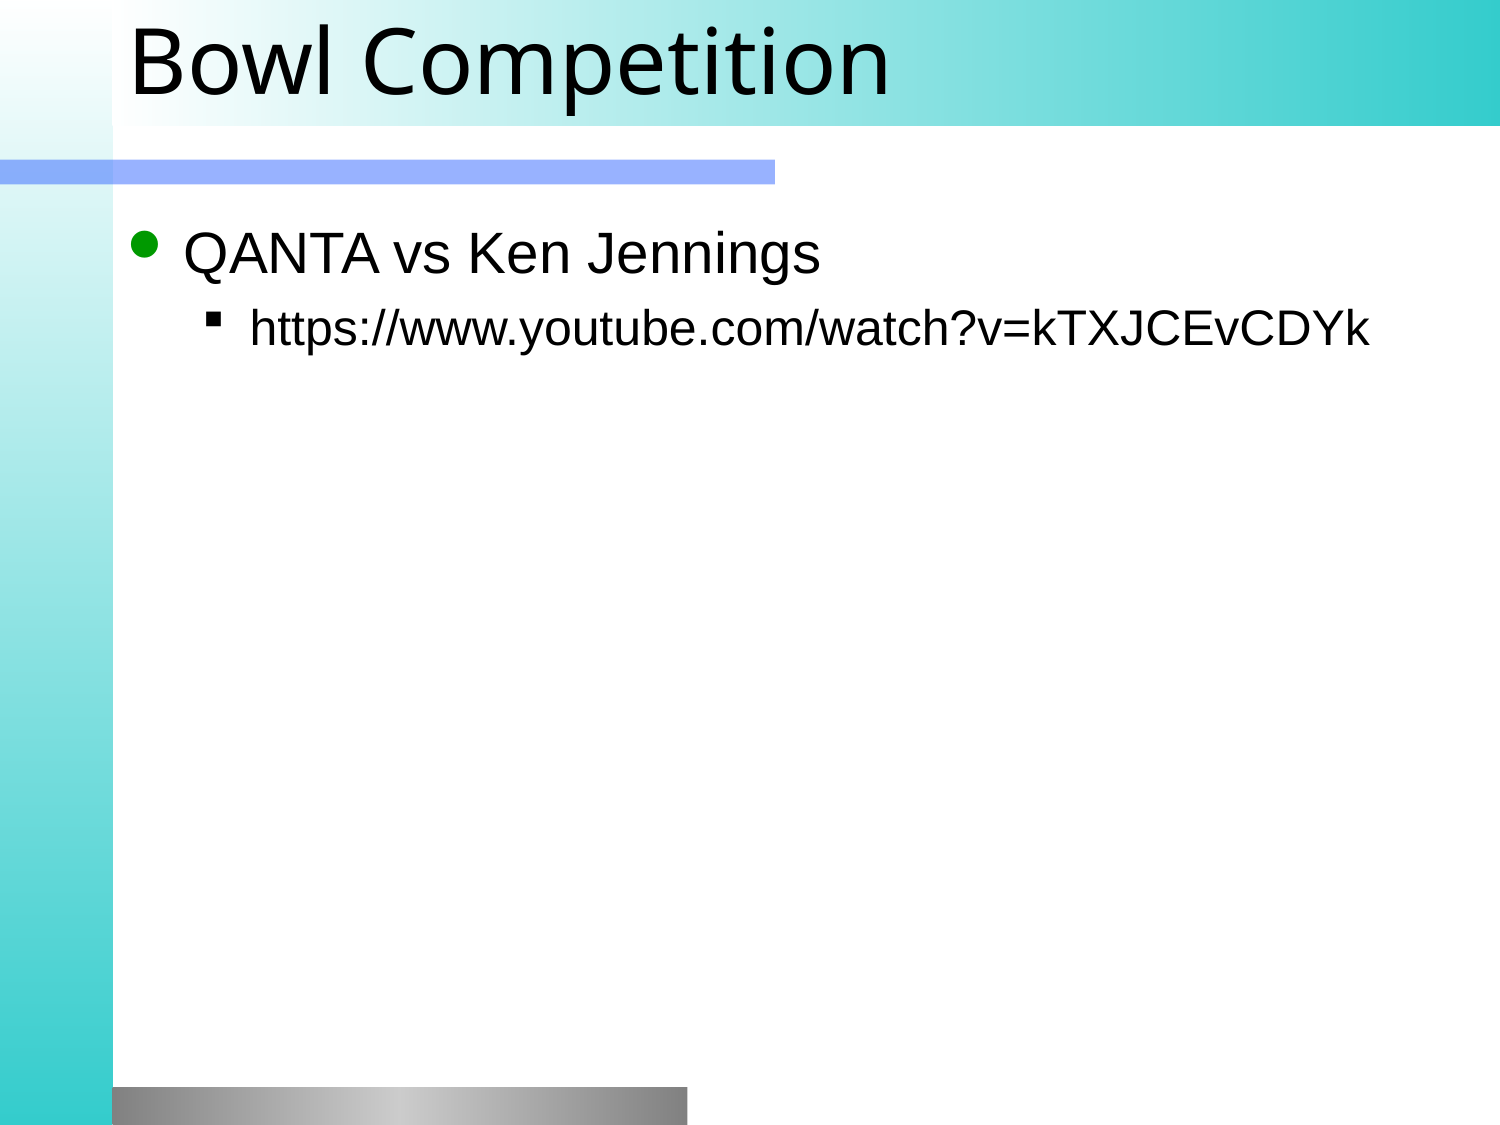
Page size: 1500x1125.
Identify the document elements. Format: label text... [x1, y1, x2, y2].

title Bowl Competition [112, 0, 1500, 121]
list QANTA vs Ken Jennings https://www.youtube.com/watch?v=kTXJCEvCDYk [112, 207, 1388, 1073]
